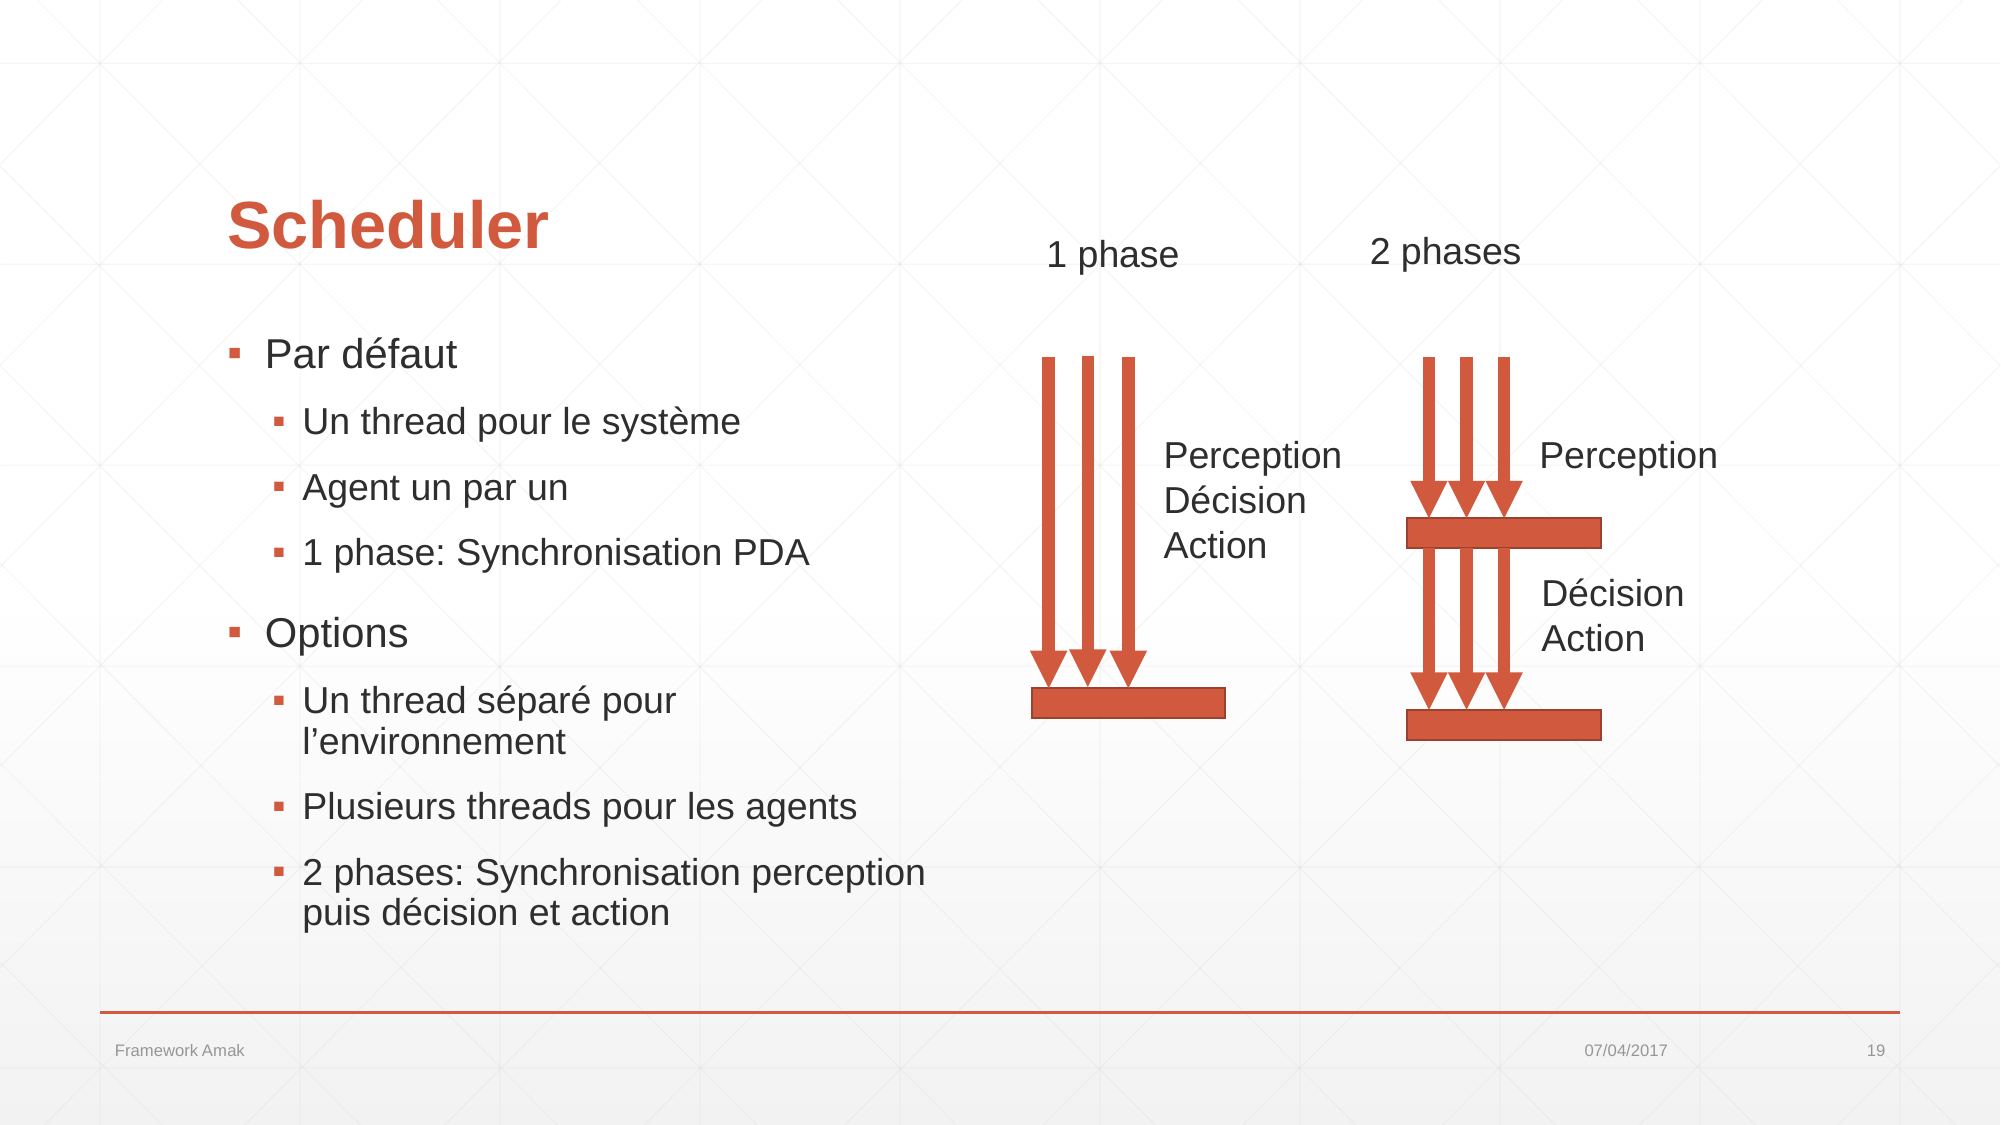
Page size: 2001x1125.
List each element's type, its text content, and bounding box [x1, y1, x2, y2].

footer Framework Amak [99, 1031, 1106, 1069]
text_box Perception Décision Action [1148, 423, 1372, 574]
list Par défaut Un thread pour le système Agent un par un 1 phase: Synchronisation PDA Options Un thread séparé pour l’environnement Plusieurs threads pour les agents 2 phases: Synchronisation perception puis décision et action [212, 324, 963, 950]
slide_number 19 [1749, 1031, 1901, 1069]
text_box Perception [1524, 423, 1748, 484]
text_box [1406, 517, 1602, 549]
text_box [1406, 709, 1602, 741]
text_box 1 phase [1031, 222, 1255, 283]
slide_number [1524, 1031, 1684, 1069]
text_box 2 phases [1354, 219, 1579, 280]
title Scheduler [212, 82, 1788, 271]
text_box Décision Action [1526, 561, 1750, 667]
text_box [1031, 687, 1226, 719]
